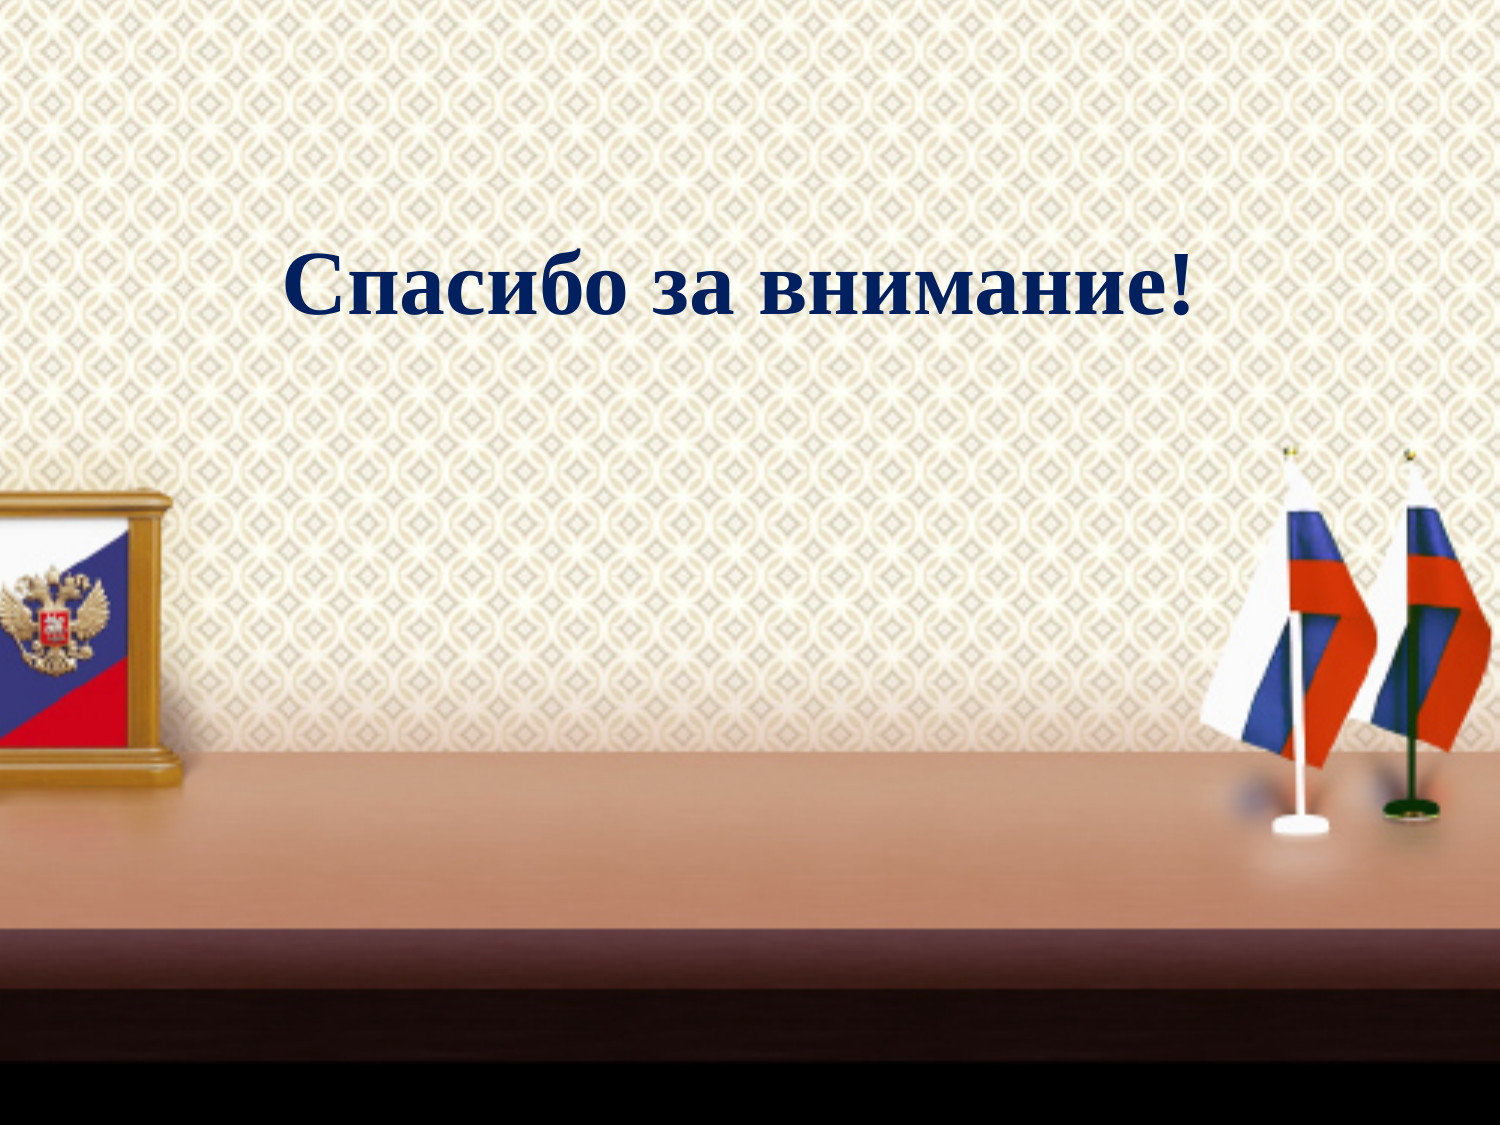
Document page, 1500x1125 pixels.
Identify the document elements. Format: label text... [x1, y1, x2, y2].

title Спасибо за внимание! [64, 184, 1415, 372]
picture [0, 0, 1500, 1125]
